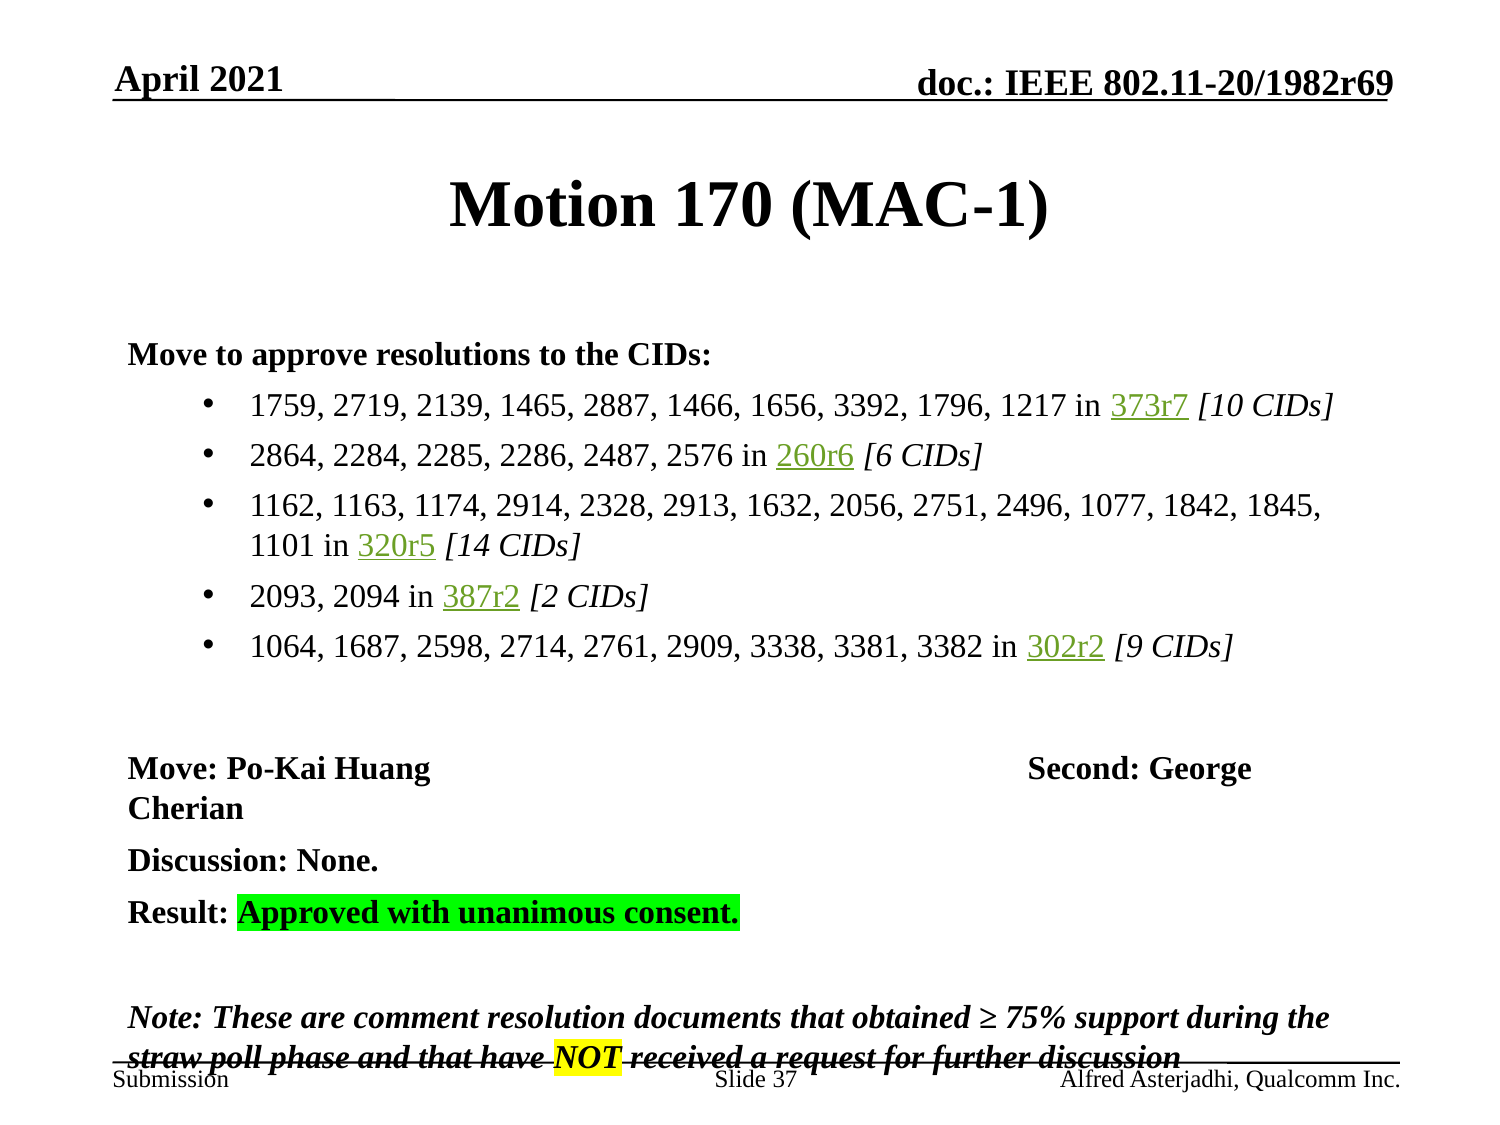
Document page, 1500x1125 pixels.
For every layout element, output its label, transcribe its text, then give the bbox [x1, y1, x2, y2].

title Motion 170 (MAC-1) [112, 112, 1388, 288]
footer Alfred Asterjadhi, Qualcomm Inc. [878, 1061, 1402, 1093]
slide_number Slide 37 [712, 1061, 800, 1123]
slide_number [114, 54, 423, 100]
list Move to approve resolutions to the CIDs: 1759, 2719, 2139, 1465, 2887, 1466, 1656, 3392, 1796, 1217 in 373r7 [10 CIDs] 2864, 2284, 2285, 2286, 2487, 2576 in 260r6 [6 CIDs] 1162, 1163, 1174, 2914, 2328, 2913, 1632, 2056, 2751, 2496, 1077, 1842, 1845, 1101 in 320r5 [14 CIDs] 2093, 2094 in 387r2 [2 CIDs] 1064, 1687, 2598, 2714, 2761, 2909, 3338, 3381, 3382 in 302r2 [9 CIDs] Move: Po-Kai Huang Second: George Cherian Discussion: None. Result: Approved with unanimous consent. Note: These are comment resolution documents that obtained ≥ 75% support during the straw poll phase and that have NOT received a request for further discussion [112, 324, 1388, 1038]
